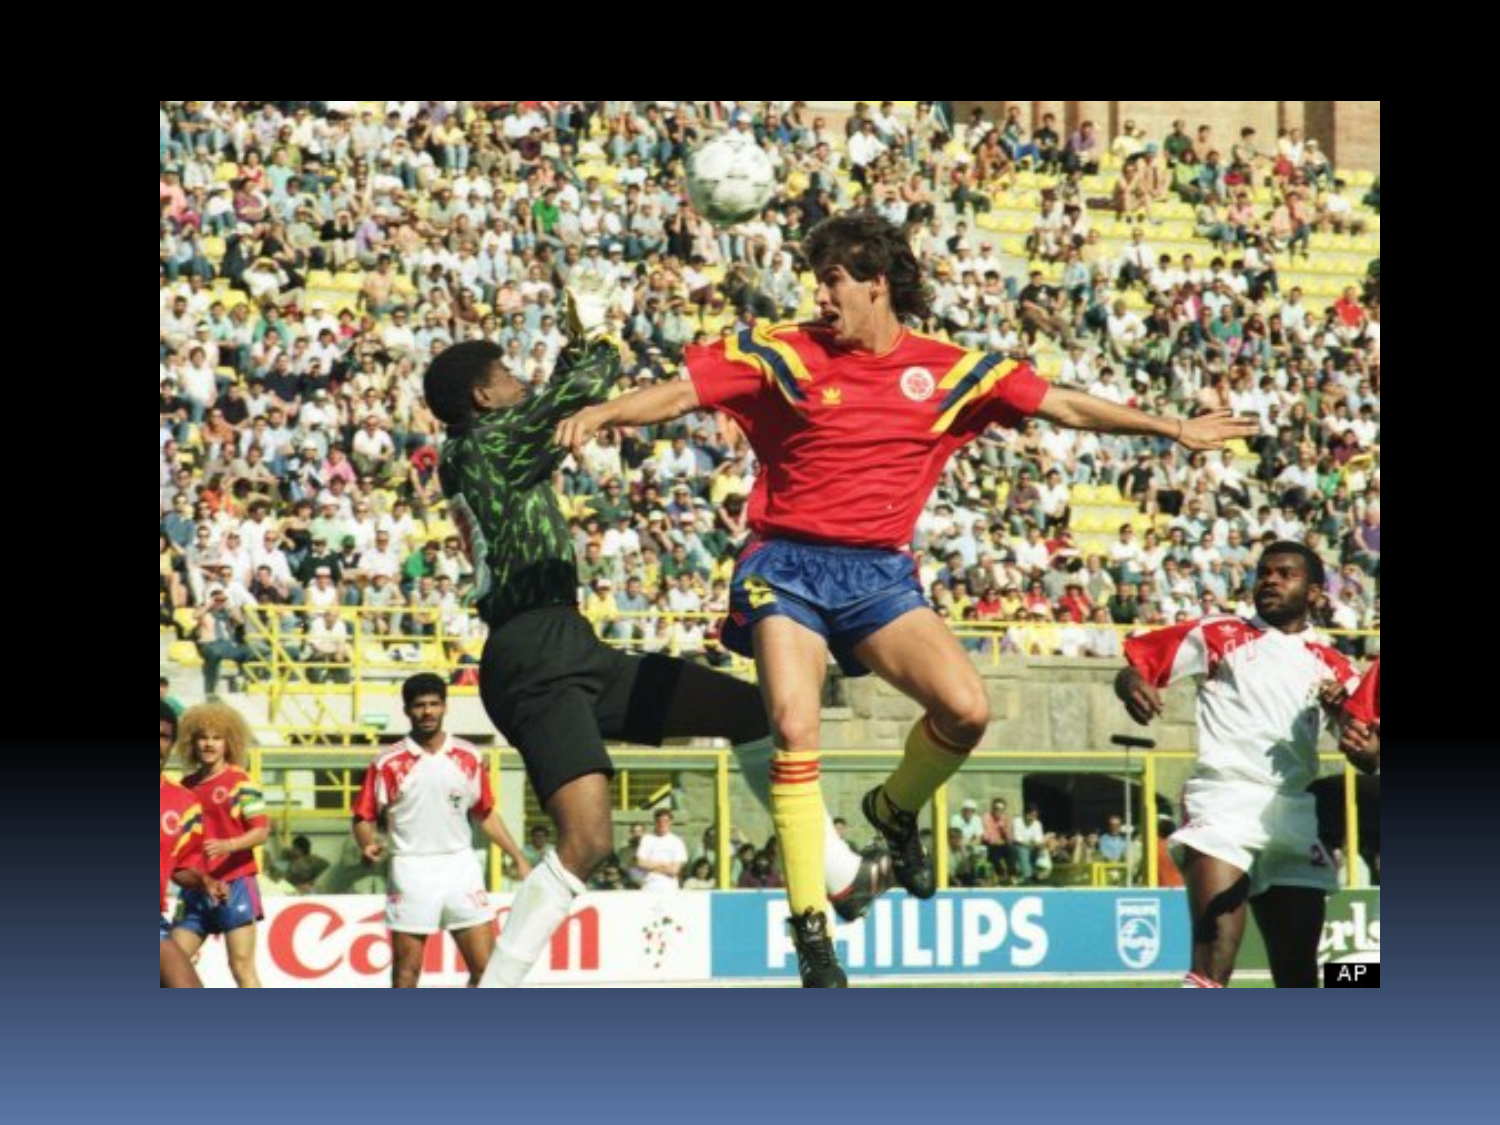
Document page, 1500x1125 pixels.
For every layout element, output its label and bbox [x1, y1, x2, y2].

picture [160, 100, 1381, 988]
